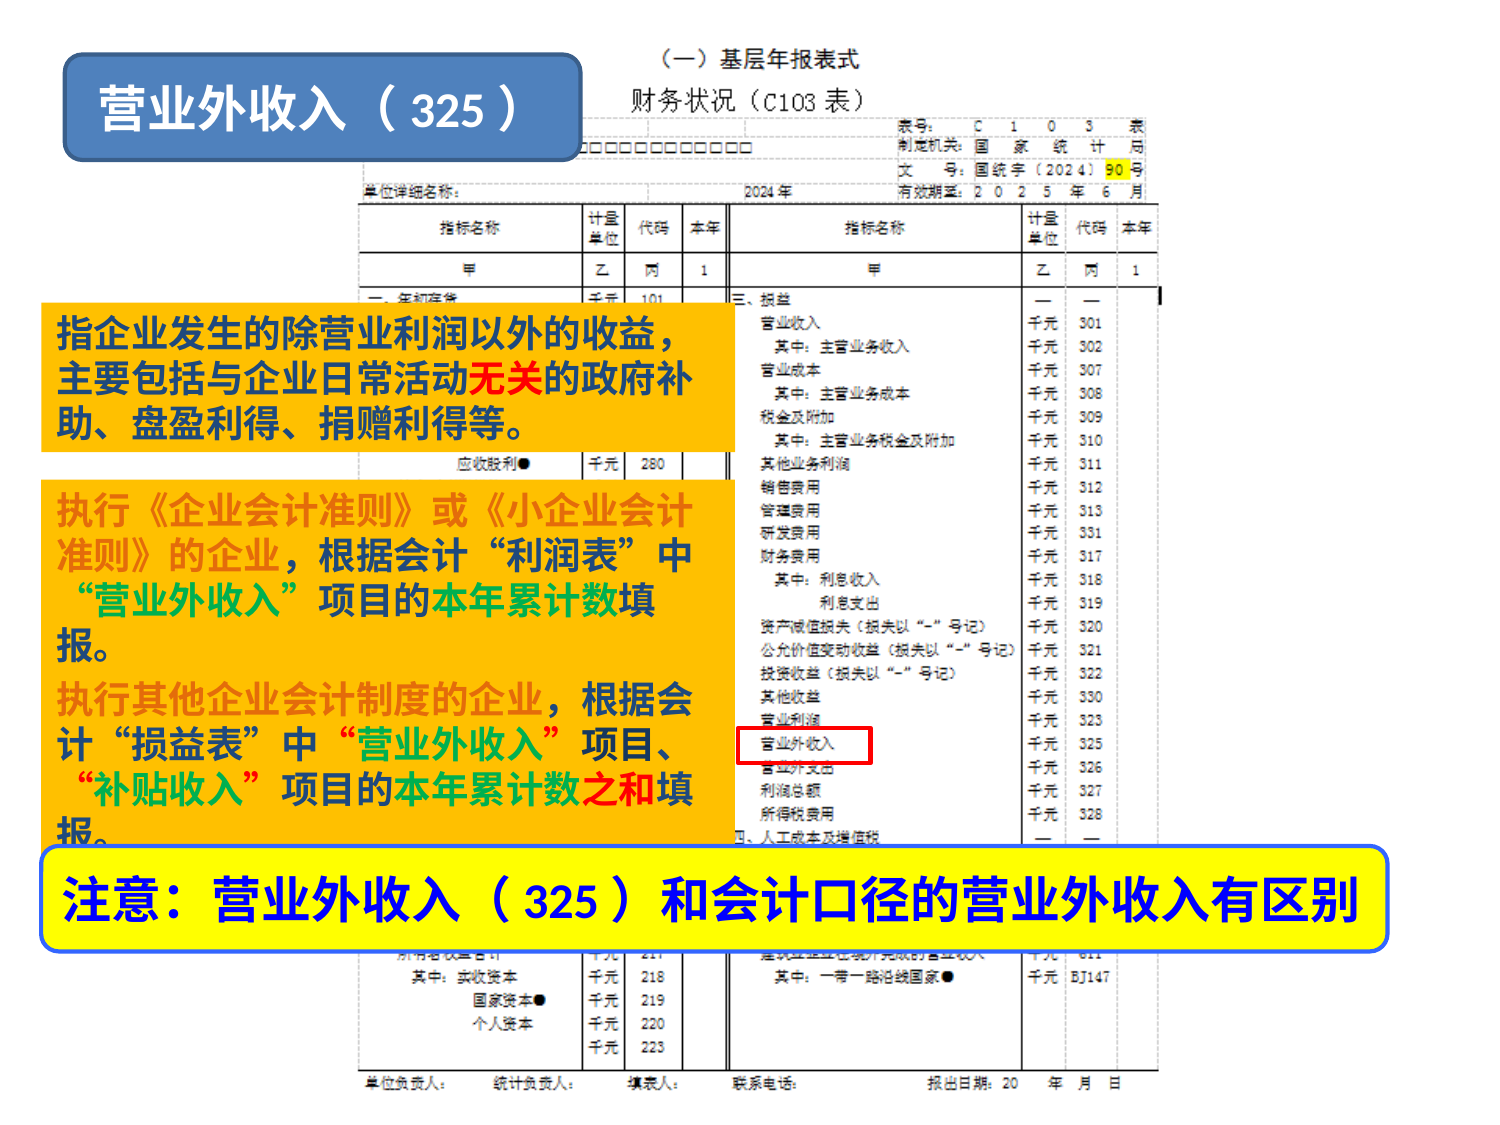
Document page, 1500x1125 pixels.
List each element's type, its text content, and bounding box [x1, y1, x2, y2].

text_box 指企业发生的除营业利润以外的收益，主要包括与企业日常活动无关的政府补助、盘盈利得、捐赠利得等。 [41, 302, 322, 453]
picture [327, 30, 1173, 1095]
text_box 营业外收入（325） [62, 52, 322, 163]
text_box 注意：营业外收入（325）和会计口径的营业外收入有区别 [41, 845, 322, 952]
text_box 执行《企业会计准则》或《小企业会计准则》的企业，根据会计“利润表”中“营业外收入”项目的本年累计数填报。 执行其他企业会计制度的企业，根据会计“损益表”中“营业外收入”项目、“补贴收入”项目的本年累计数之和填报。 [41, 479, 322, 858]
text_box 注意：营业外收入（325）和会计口径的营业外收入有区别 [1178, 845, 1388, 952]
